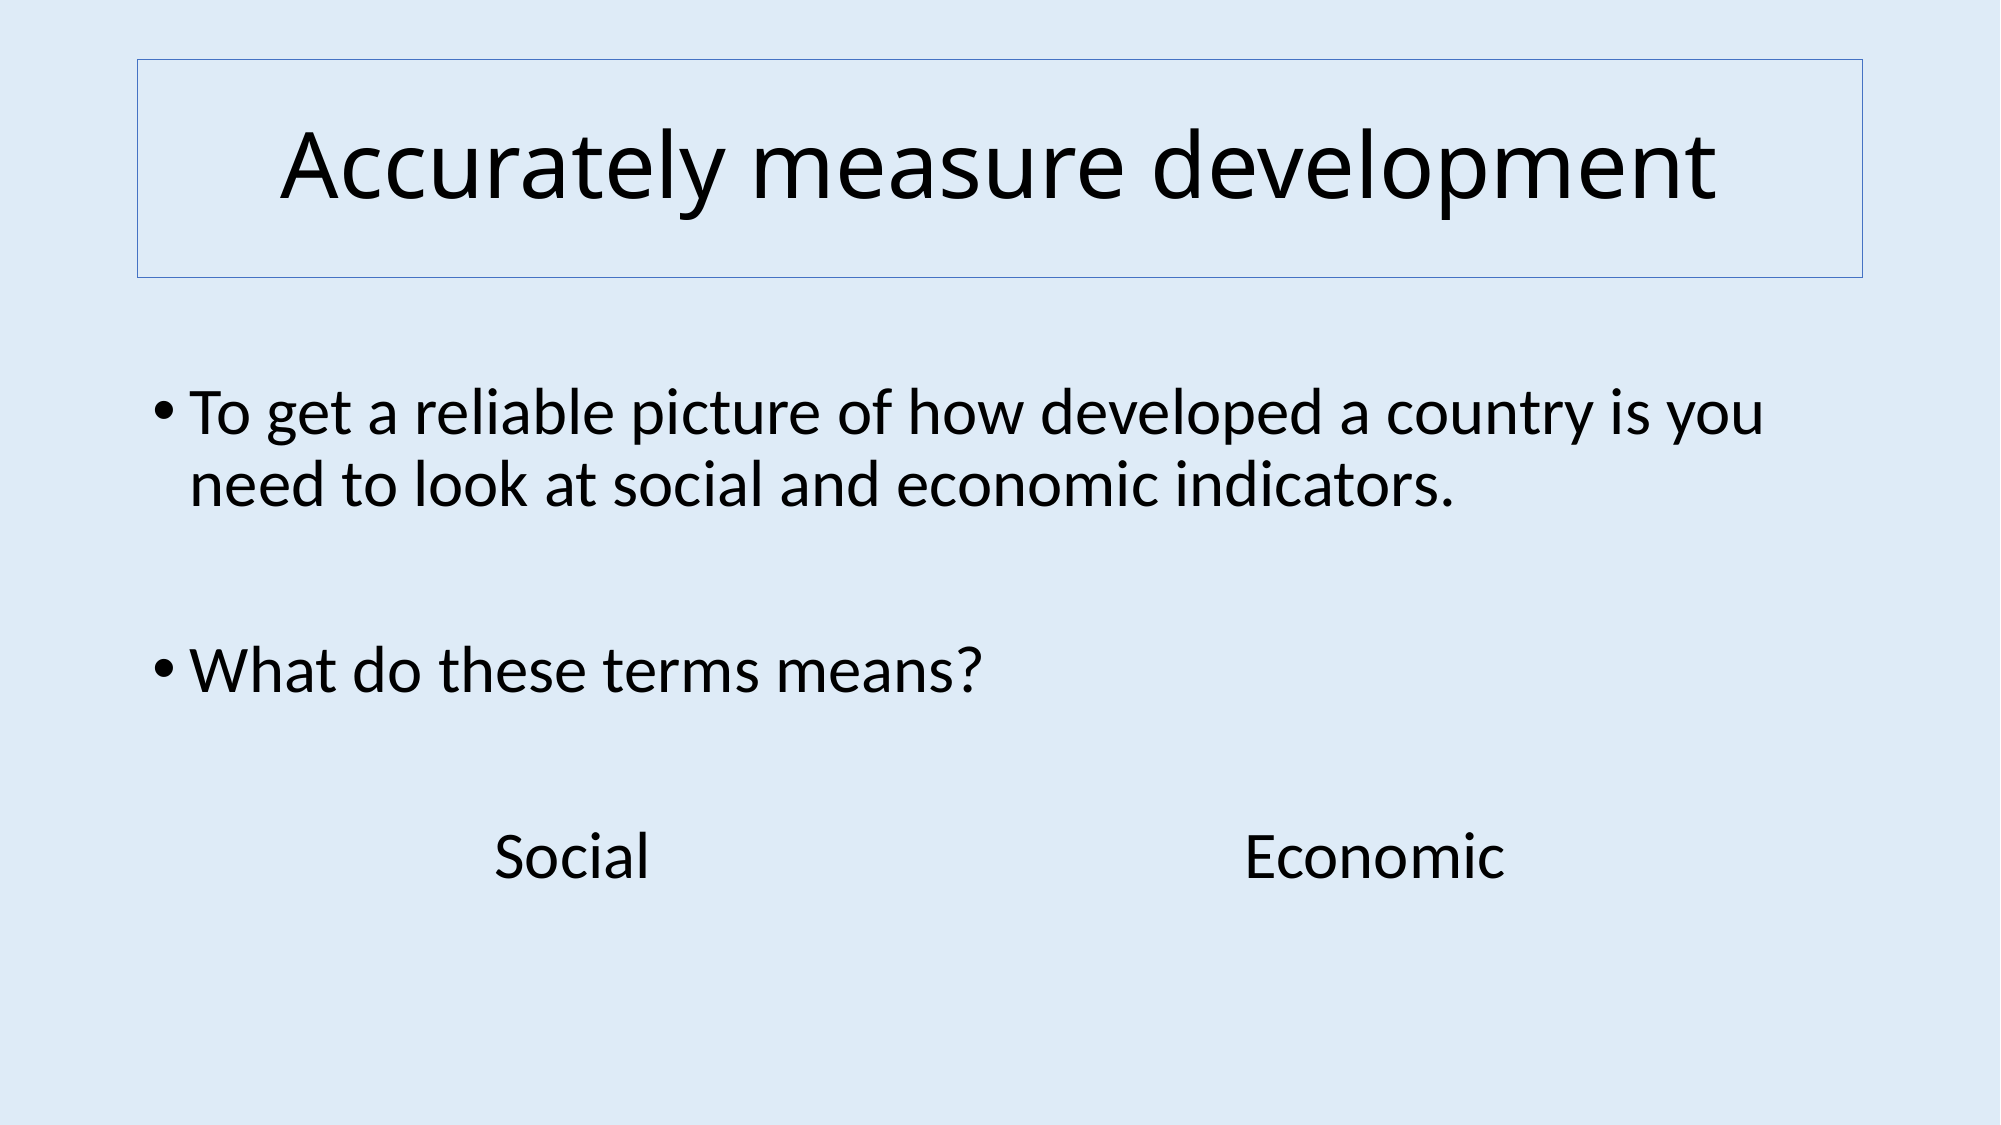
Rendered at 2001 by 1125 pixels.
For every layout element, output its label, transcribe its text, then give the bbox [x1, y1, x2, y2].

list To get a reliable picture of how developed a country is you need to look at social and economic indicators. What do these terms means? Social Economic [137, 369, 1863, 1014]
title Accurately measure development [137, 59, 1863, 278]
